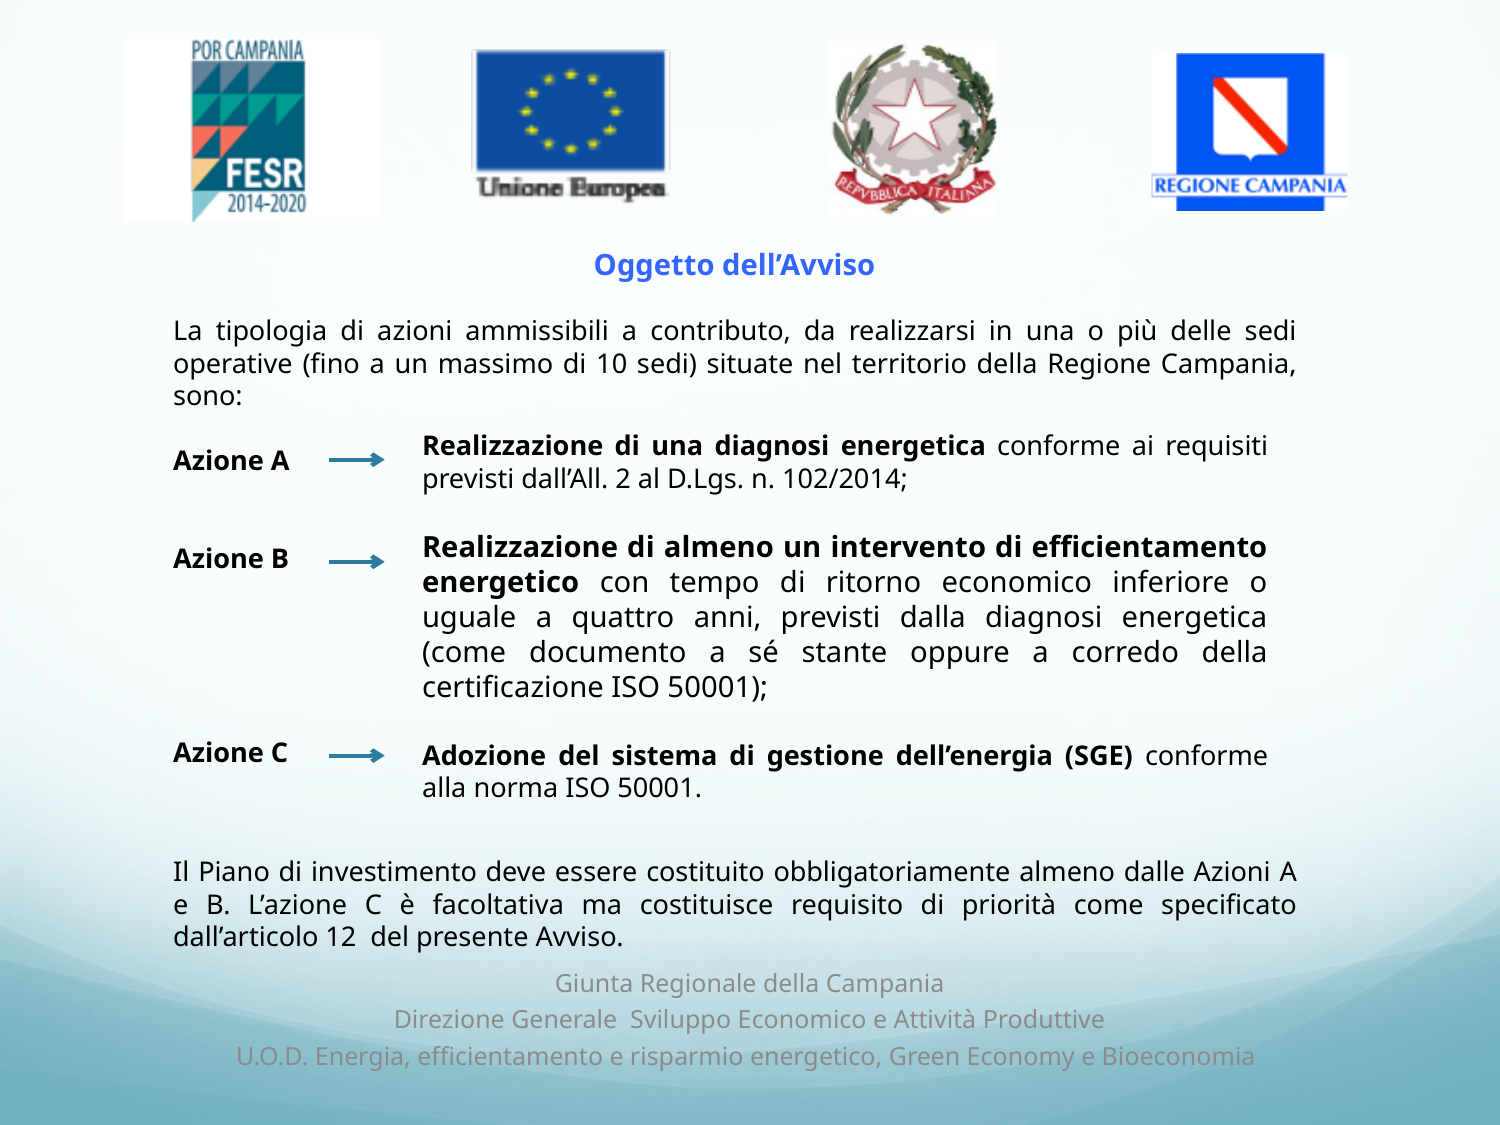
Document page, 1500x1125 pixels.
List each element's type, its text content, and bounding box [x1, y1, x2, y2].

text_box Oggetto dell’Avviso La tipologia di azioni ammissibili a contributo, da realizzarsi in una o più delle sedi operative (fino a un massimo di 10 sedi) situate nel territorio della Regione Campania, sono: Azione A Azione B Azione C [158, 238, 1311, 776]
text_box Il Piano di investimento deve essere costituito obbligatoriamente almeno dalle Azioni A e B. L’azione C è facoltativa ma costituisce requisito di priorità come specificato dall’articolo 12 del presente Avviso. [158, 847, 1311, 960]
text_box Giunta Regionale della Campania Direzione Generale Sviluppo Economico e Attività Produttive U.O.D. Energia, efficientamento e risparmio energetico, Green Economy e Bioeconomia [216, 960, 1283, 1090]
text_box Adozione del sistema di gestione dell’energia (SGE) conforme alla norma ISO 50001. [407, 730, 1283, 811]
text_box Realizzazione di almeno un intervento di efficientamento energetico con tempo di ritorno economico inferiore o uguale a quattro anni, previsti dalla diagnosi energetica (come documento a sé stante oppure a corredo della certificazione ISO 50001); [407, 520, 1283, 711]
text_box Realizzazione di una diagnosi energetica conforme ai requisiti previsti dall’All. 2 al D.Lgs. n. 102/2014; [407, 421, 1283, 501]
picture [470, 42, 673, 209]
